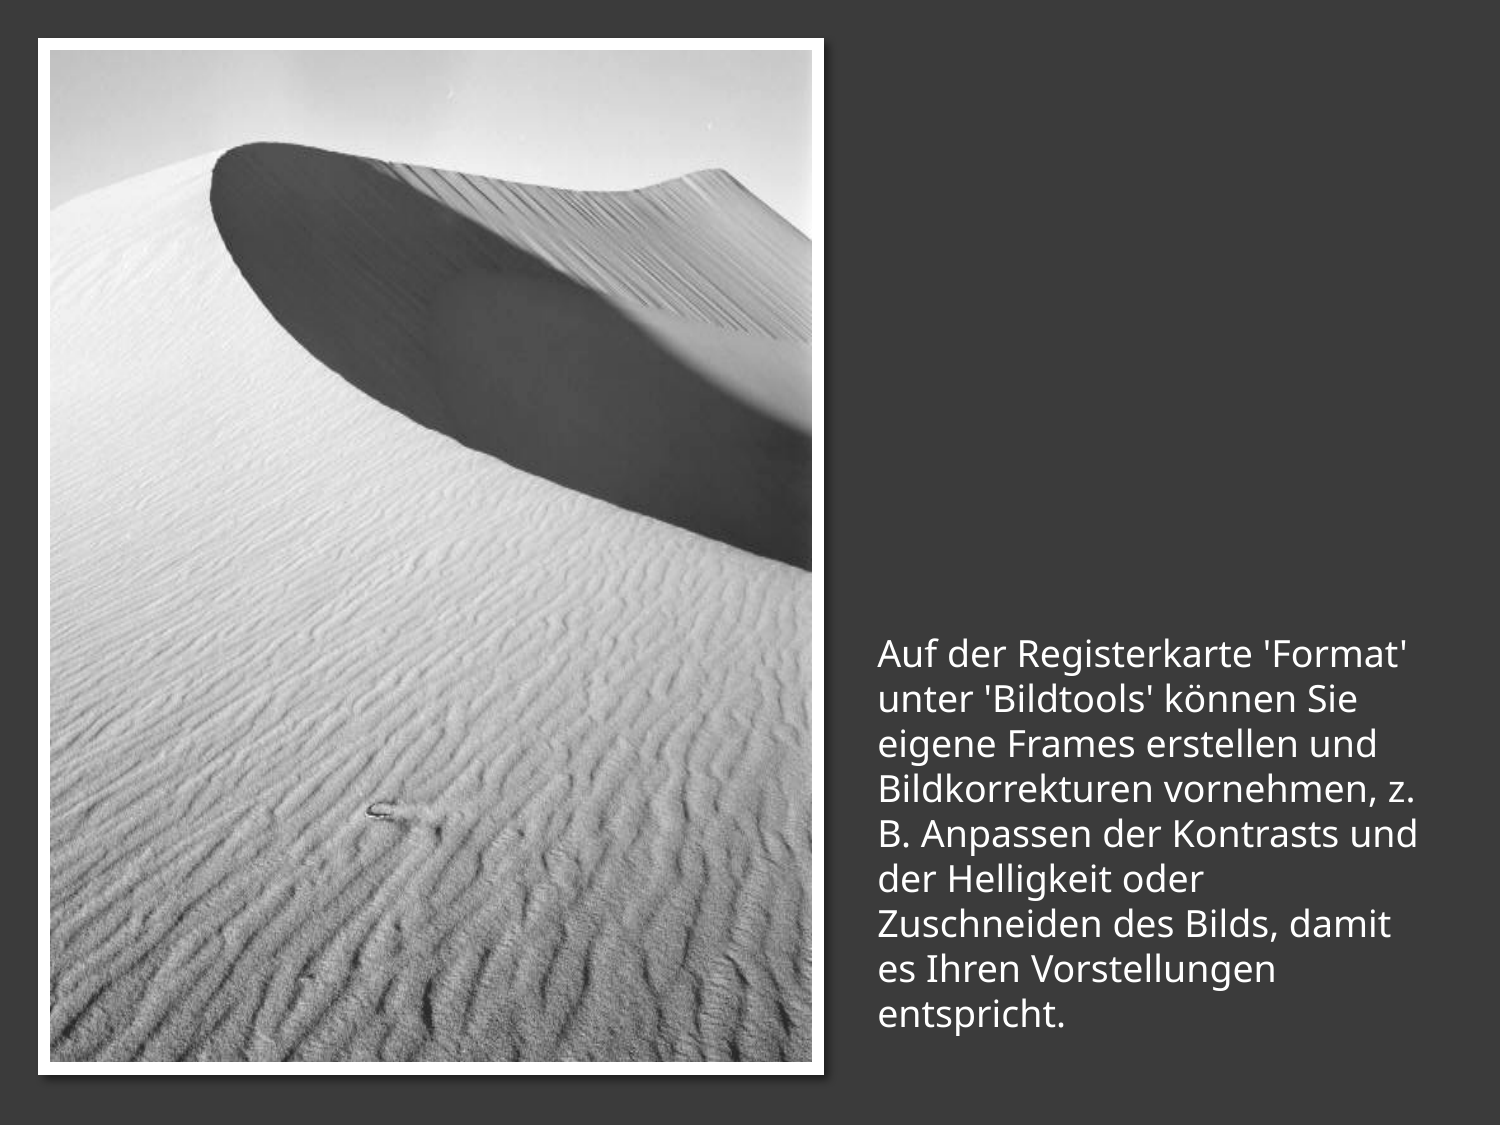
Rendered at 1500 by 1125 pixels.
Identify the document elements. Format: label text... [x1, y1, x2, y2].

picture [49, 49, 813, 1063]
list Auf der Registerkarte 'Format' unter 'Bildtools' können Sie eigene Frames erstellen und Bildkorrekturen vornehmen, z. B. Anpassen der Kontrasts und der Helligkeit oder Zuschneiden des Bilds, damit es Ihren Vorstellungen entspricht. [862, 500, 1438, 1050]
